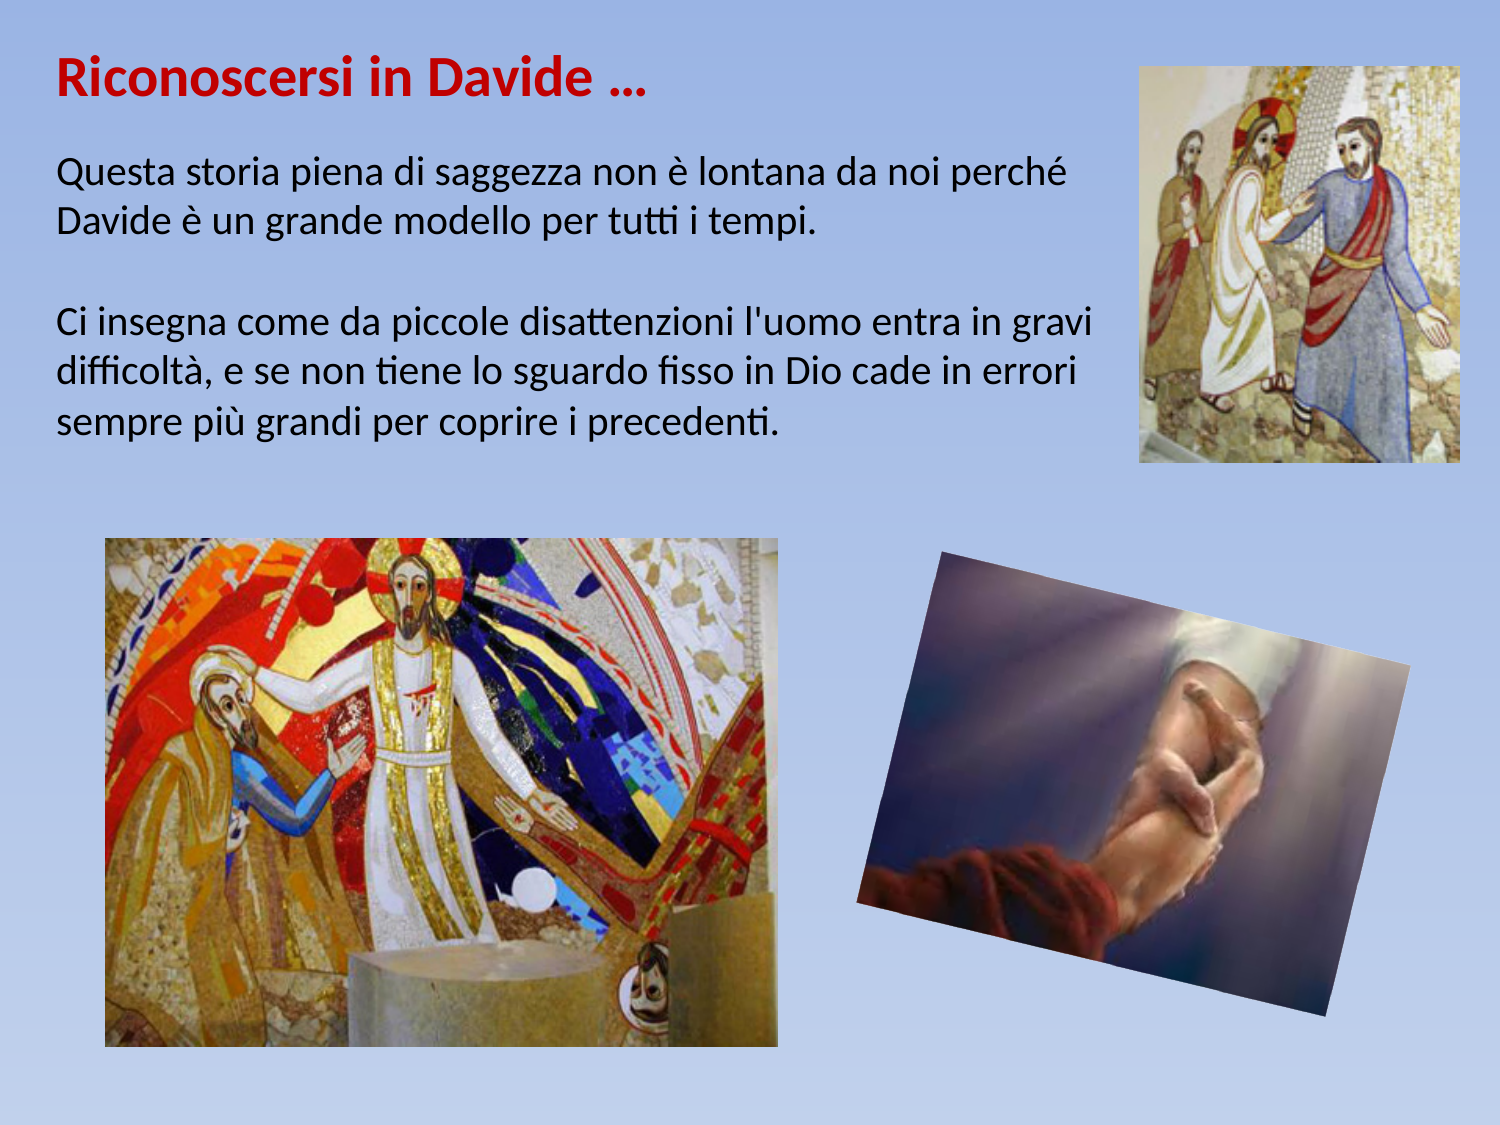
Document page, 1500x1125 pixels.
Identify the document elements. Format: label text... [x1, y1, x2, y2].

text_box Riconoscersi in Davide … Questa storia piena di saggezza non è lontana da noi perché Davide è un grande modello per tutti i tempi. Ci insegna come da piccole disattenzioni l'uomo entra in gravi difficoltà, e se non tiene lo sguardo fisso in Dio cade in errori sempre più grandi per coprire i precedenti. [41, 30, 1155, 496]
picture [105, 538, 778, 1048]
picture [1139, 66, 1460, 463]
picture [857, 552, 1410, 1016]
